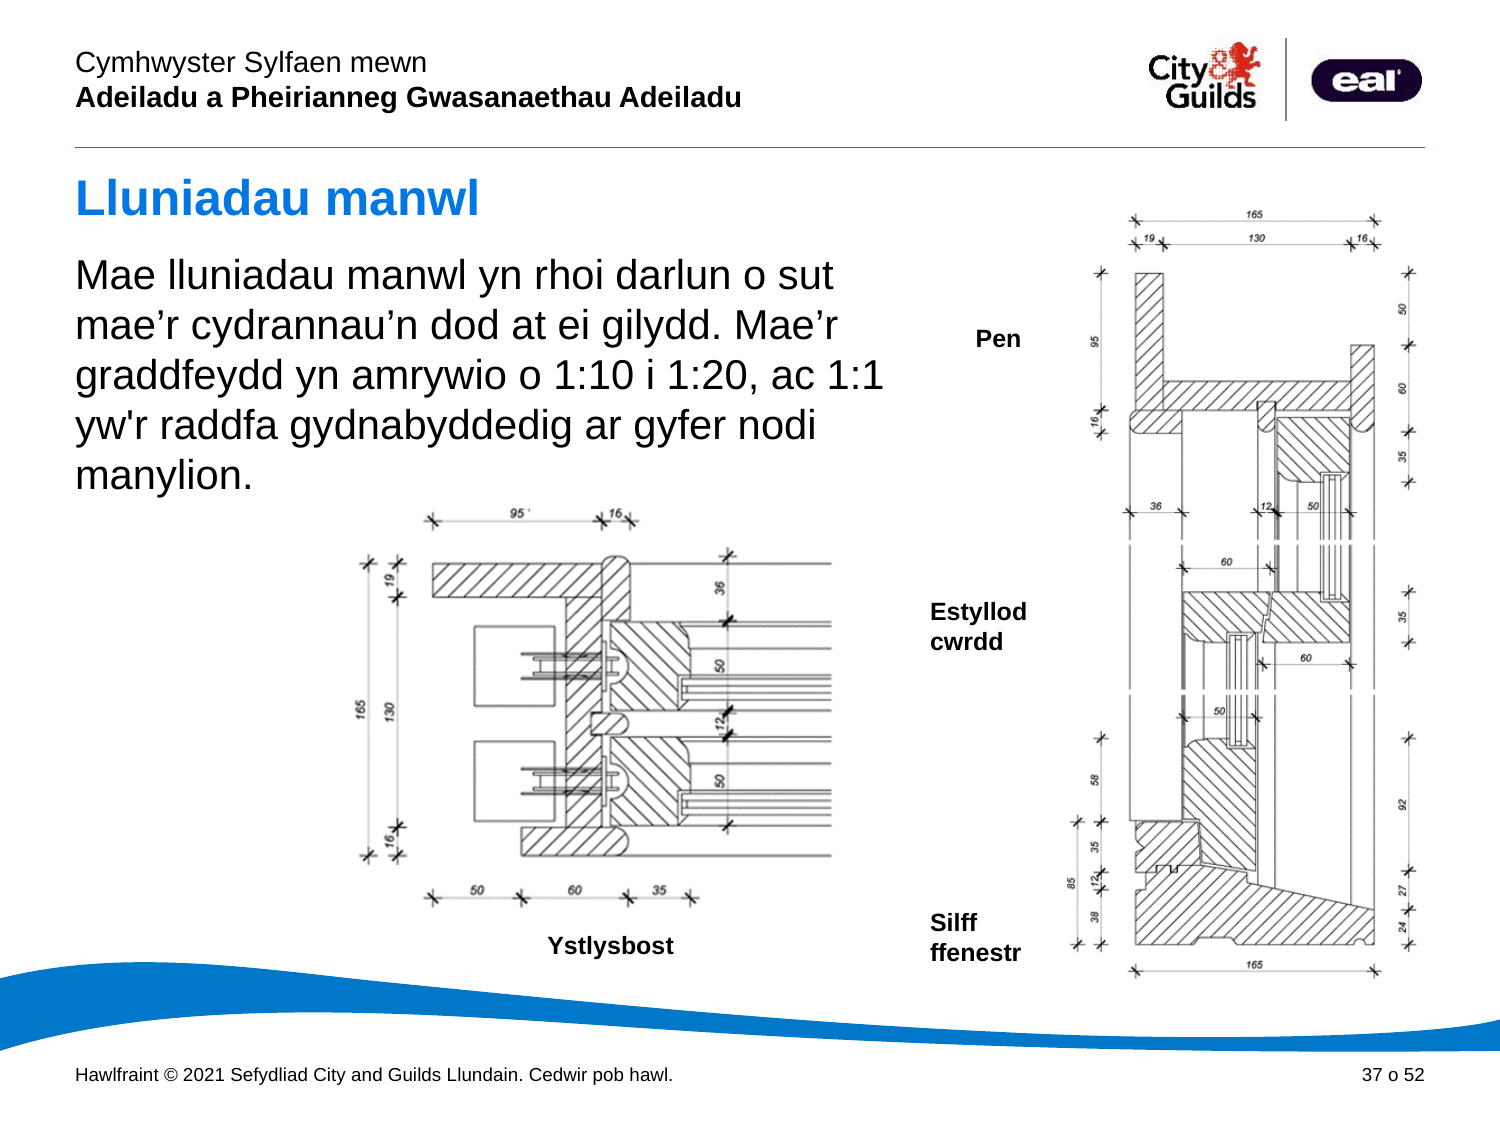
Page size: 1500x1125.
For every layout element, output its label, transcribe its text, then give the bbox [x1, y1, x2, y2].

picture [312, 470, 852, 918]
picture [1149, 38, 1422, 121]
text_box Estyllod cwrdd [915, 588, 1051, 663]
text_box Pen [960, 315, 1051, 360]
text_box Silff ffenestr [915, 898, 1048, 974]
list Mae lluniadau manwl yn rhoi darlun o sut mae’r cydrannau’n dod at ei gilydd. Mae’r graddfeydd yn amrywio o 1:10 i 1:20, ac 1:1 yw'r raddfa gydnabyddedig ar gyfer nodi manylion. [74, 247, 892, 445]
text_box Ystlysbost [532, 925, 746, 967]
picture [1056, 196, 1500, 980]
title Lluniadau manwl [74, 165, 1426, 229]
